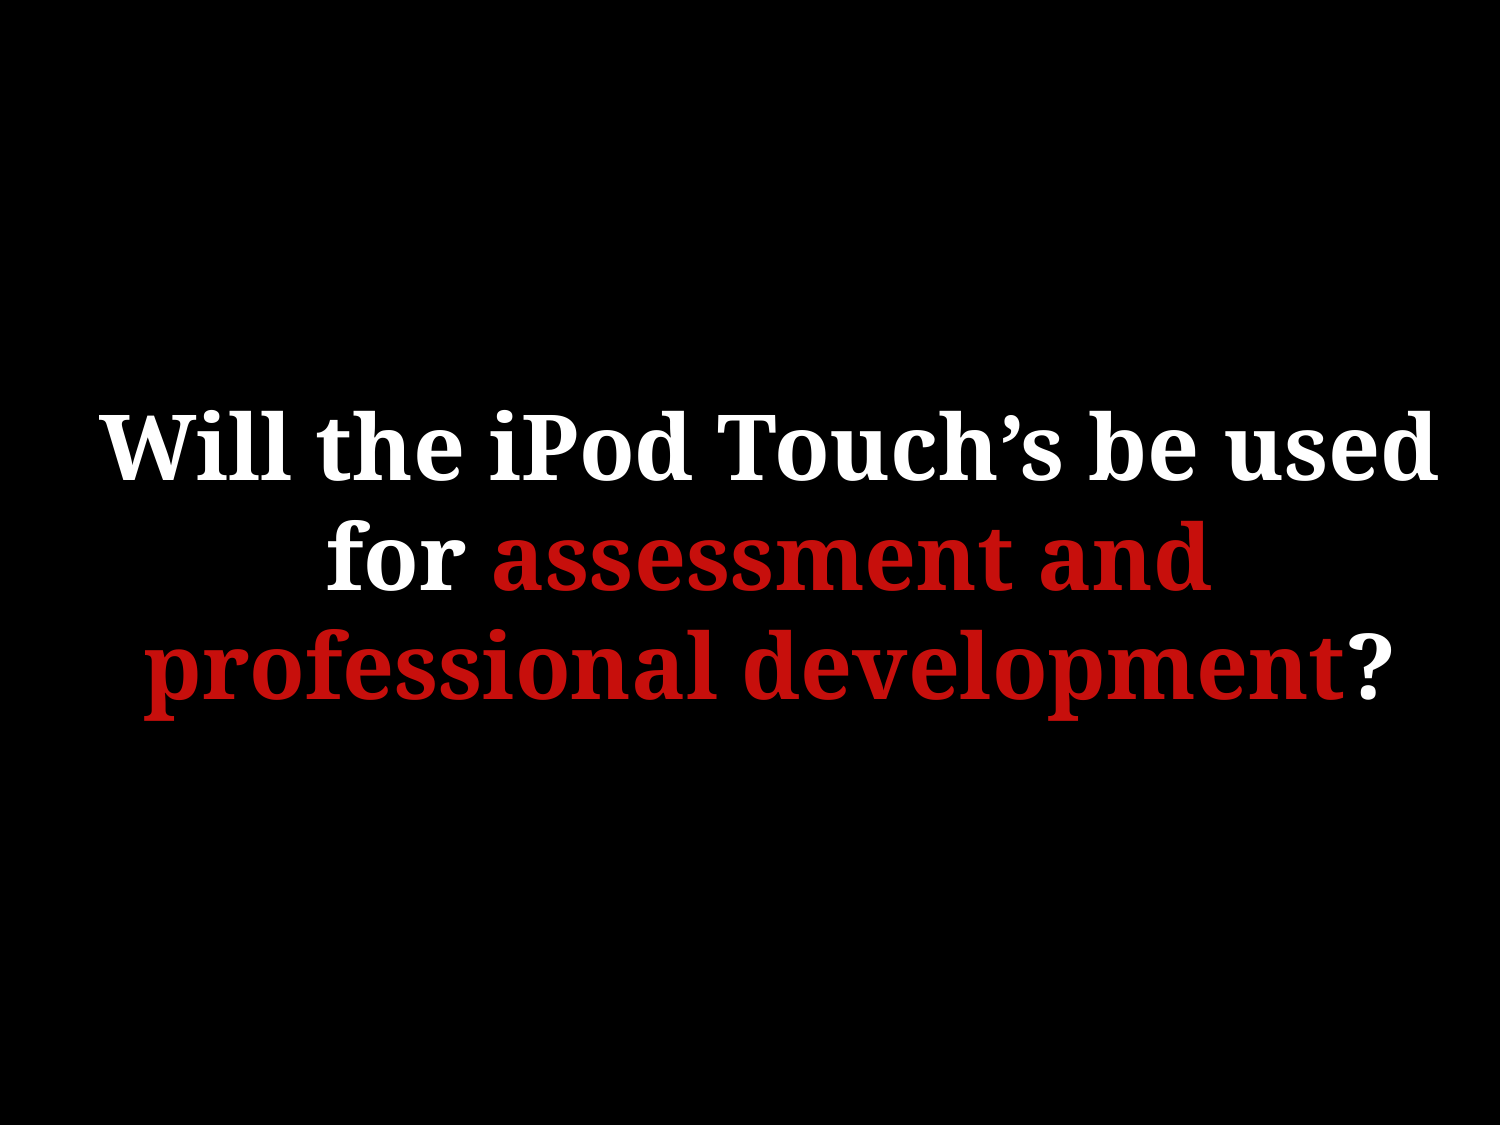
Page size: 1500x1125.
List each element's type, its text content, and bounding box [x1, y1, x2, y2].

title Will the iPod Touch’s be used for assessment and professional development? [75, 374, 1465, 725]
